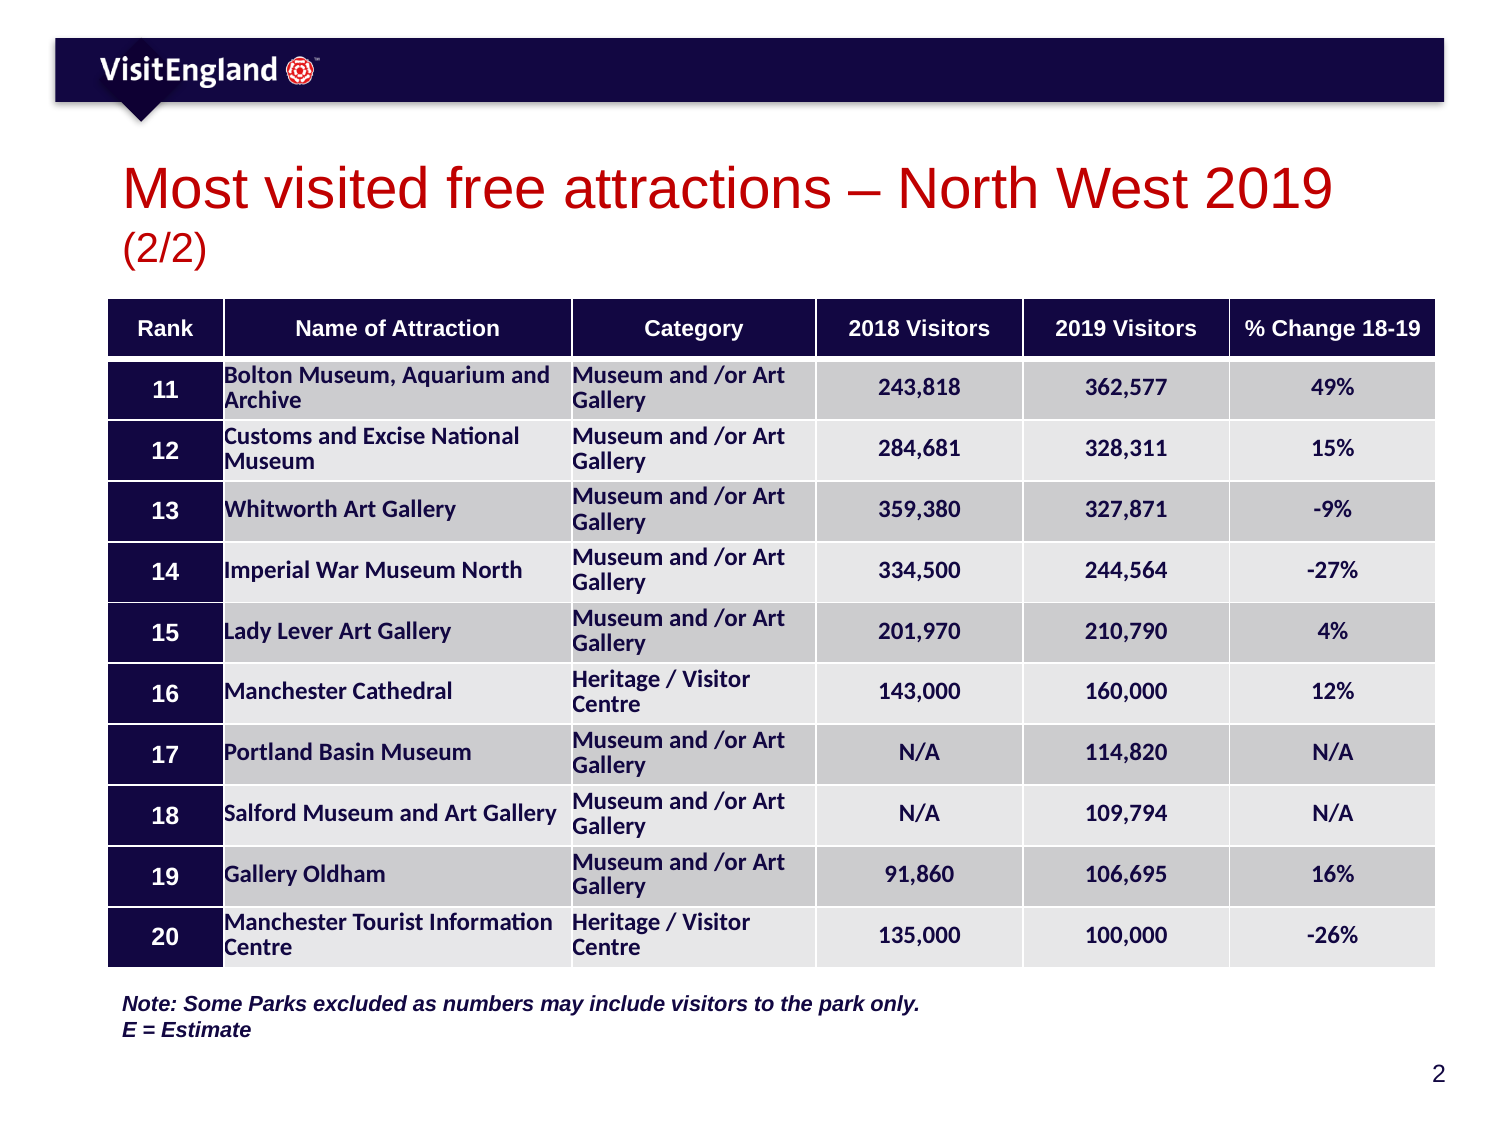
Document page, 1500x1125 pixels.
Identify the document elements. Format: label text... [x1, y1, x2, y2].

table_cell 143,000 [817, 664, 1022, 723]
table_cell 91,860 [817, 847, 1022, 906]
table_cell -9% [1230, 482, 1435, 541]
table_cell Museum and /or Art Gallery [573, 362, 815, 419]
picture [95, 56, 322, 88]
table_cell 20 [108, 908, 223, 967]
table_cell 17 [108, 725, 223, 784]
table_cell 13 [108, 482, 223, 541]
table_cell Salford Museum and Art Gallery [225, 786, 571, 845]
table_cell 201,970 [817, 603, 1022, 662]
table_cell 15 [108, 603, 223, 662]
table_cell Museum and /or Art Gallery [573, 786, 815, 845]
table_cell 14 [108, 543, 223, 602]
table_cell Heritage / Visitor Centre [573, 908, 815, 967]
table_cell N/A [817, 786, 1022, 845]
table_cell Gallery Oldham [225, 847, 571, 906]
table_cell -26% [1230, 908, 1435, 967]
table_cell 15% [1230, 421, 1435, 480]
table_cell 4% [1230, 603, 1435, 662]
table_cell Museum and /or Art Gallery [573, 482, 815, 541]
title Most visited free attractions – North West 2019 (2/2) [107, 143, 1445, 276]
table_header Rank [108, 299, 223, 356]
table_header 2019 Visitors [1024, 299, 1229, 356]
table_cell 327,871 [1024, 482, 1229, 541]
table_header Category [573, 299, 815, 356]
table_cell 135,000 [817, 908, 1022, 967]
table_cell 100,000 [1024, 908, 1229, 967]
table_cell Whitworth Art Gallery [225, 482, 571, 541]
table_cell 114,820 [1024, 725, 1229, 784]
table_cell N/A [1230, 725, 1435, 784]
table_cell 362,577 [1024, 362, 1229, 419]
table_cell Heritage / Visitor Centre [573, 664, 815, 723]
table_cell 359,380 [817, 482, 1022, 541]
table_cell 12% [1230, 664, 1435, 723]
table_cell Customs and Excise National Museum [225, 421, 571, 480]
table_cell 243,818 [817, 362, 1022, 419]
table_cell Lady Lever Art Gallery [225, 603, 571, 662]
table_cell Manchester Cathedral [225, 664, 571, 723]
table_cell 18 [108, 786, 223, 845]
table_cell 284,681 [817, 421, 1022, 480]
table_header % Change 18-19 [1230, 299, 1435, 356]
text_box Note: Some Parks excluded as numbers may include visitors to the park only. E = Estimate [107, 982, 1405, 1050]
table_cell 160,000 [1024, 664, 1229, 723]
table_cell 334,500 [817, 543, 1022, 602]
table_cell 328,311 [1024, 421, 1229, 480]
table_cell 106,695 [1024, 847, 1229, 906]
table_cell Museum and /or Art Gallery [573, 543, 815, 602]
table_cell N/A [1230, 786, 1435, 845]
table_cell Museum and /or Art Gallery [573, 421, 815, 480]
table_cell 210,790 [1024, 603, 1229, 662]
table_cell Museum and /or Art Gallery [573, 725, 815, 784]
table_cell 49% [1230, 362, 1435, 419]
table_cell Manchester Tourist Information Centre [225, 908, 571, 967]
table_cell Museum and /or Art Gallery [573, 847, 815, 906]
table_cell N/A [817, 725, 1022, 784]
table_cell -27% [1230, 543, 1435, 602]
table_cell 16 [108, 664, 223, 723]
table_cell 109,794 [1024, 786, 1229, 845]
table_cell 16% [1230, 847, 1435, 906]
table_cell Portland Basin Museum [225, 725, 571, 784]
table_cell Bolton Museum, Aquarium and Archive [225, 362, 571, 419]
table_cell 244,564 [1024, 543, 1229, 602]
table_header Name of Attraction [225, 299, 571, 356]
table_cell Museum and /or Art Gallery [573, 603, 815, 662]
table_cell 19 [108, 847, 223, 906]
table_header 2018 Visitors [817, 299, 1022, 356]
table_cell 11 [108, 362, 223, 419]
table_cell Imperial War Museum North [225, 543, 571, 602]
table_cell 12 [108, 421, 223, 480]
